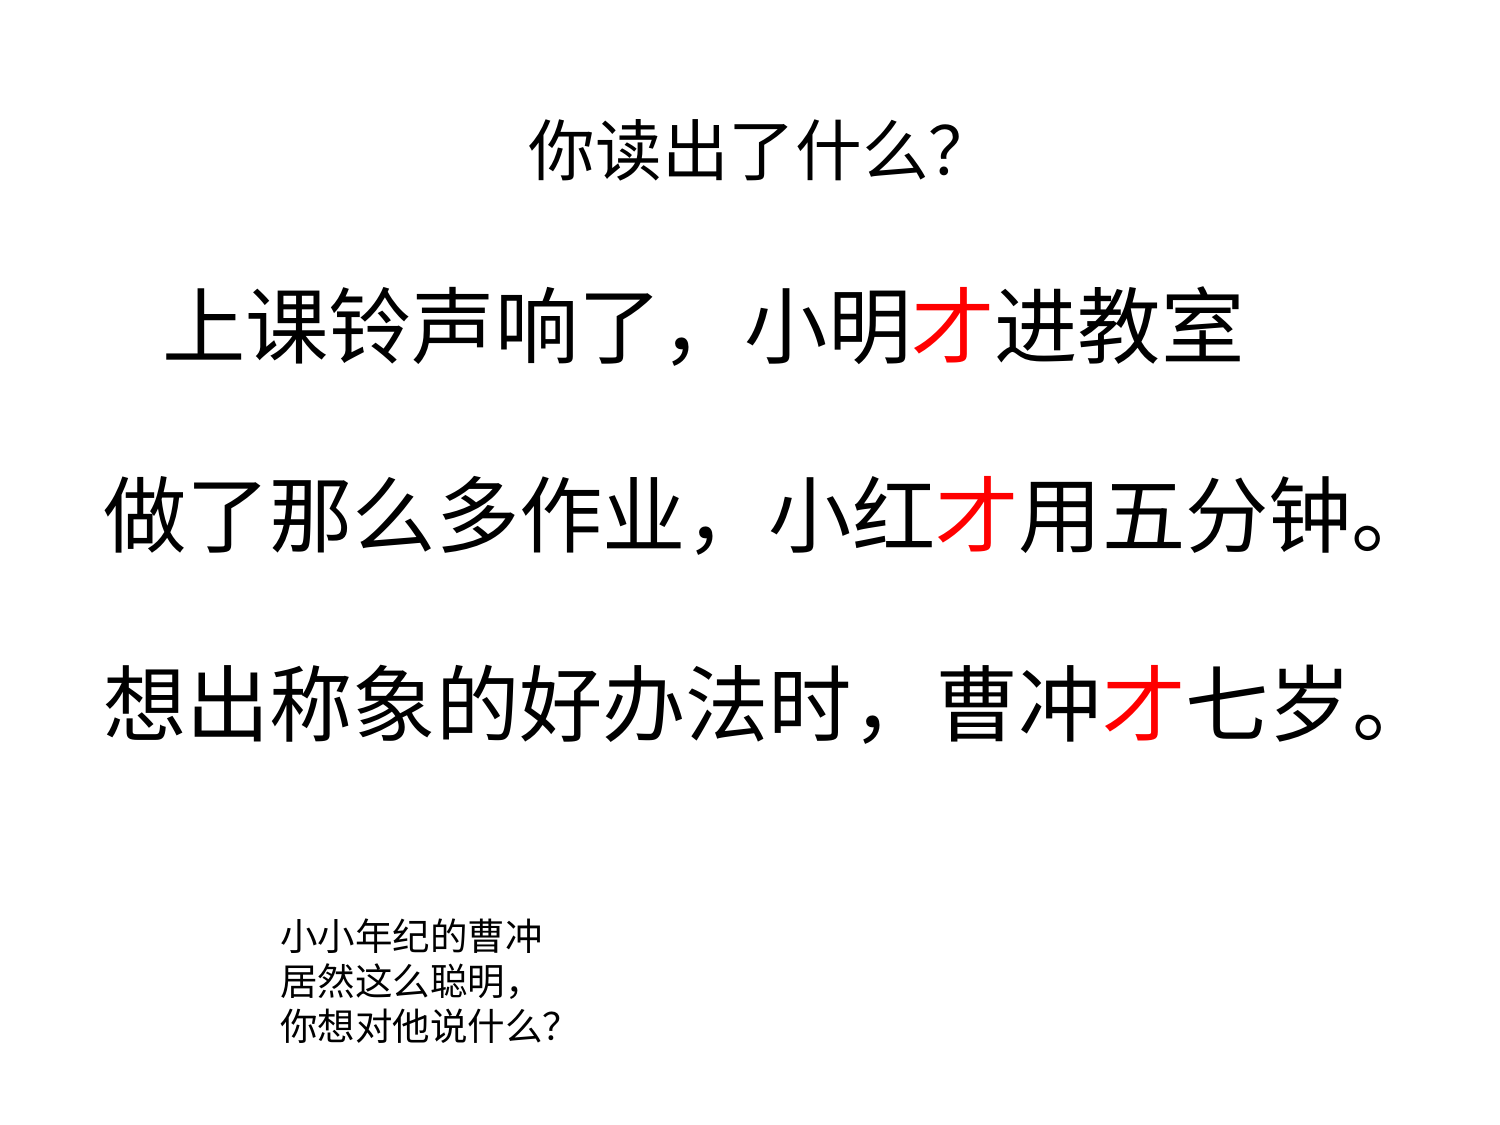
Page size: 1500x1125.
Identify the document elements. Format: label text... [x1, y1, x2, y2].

text_box 你读出了什么？ [513, 101, 1140, 197]
text_box 上课铃声响了，小明才进教室 [147, 267, 1317, 382]
text_box 小小年纪的曹冲居然这么聪明，你想对他说什么？ [265, 905, 573, 1055]
text_box 做了那么多作业，小红才用五分钟。 [88, 456, 1441, 571]
text_box 想出称象的好办法时，曹冲才七岁。 [88, 645, 1441, 760]
